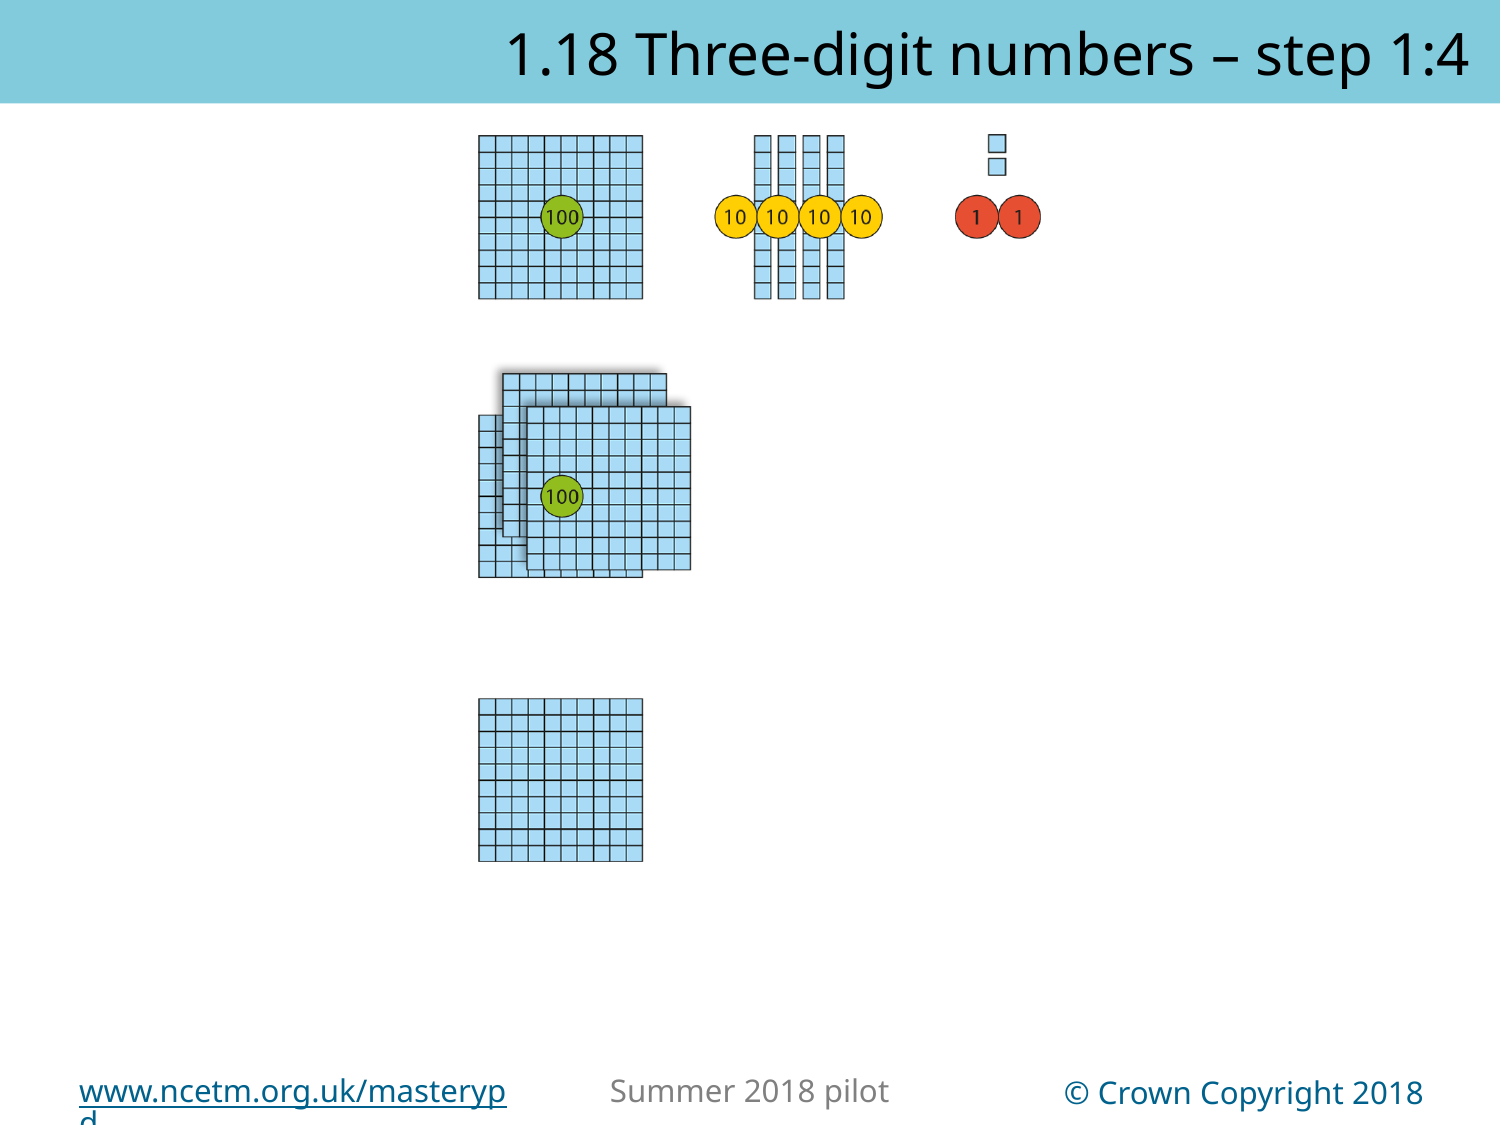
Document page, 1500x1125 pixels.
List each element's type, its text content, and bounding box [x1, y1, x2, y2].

picture [979, 134, 1021, 178]
picture [465, 695, 660, 876]
picture [709, 116, 885, 308]
picture [953, 192, 1043, 239]
list 1.18 Three-digit numbers – step 1:4 [0, 0, 1500, 104]
picture [465, 123, 660, 308]
picture [465, 361, 709, 590]
